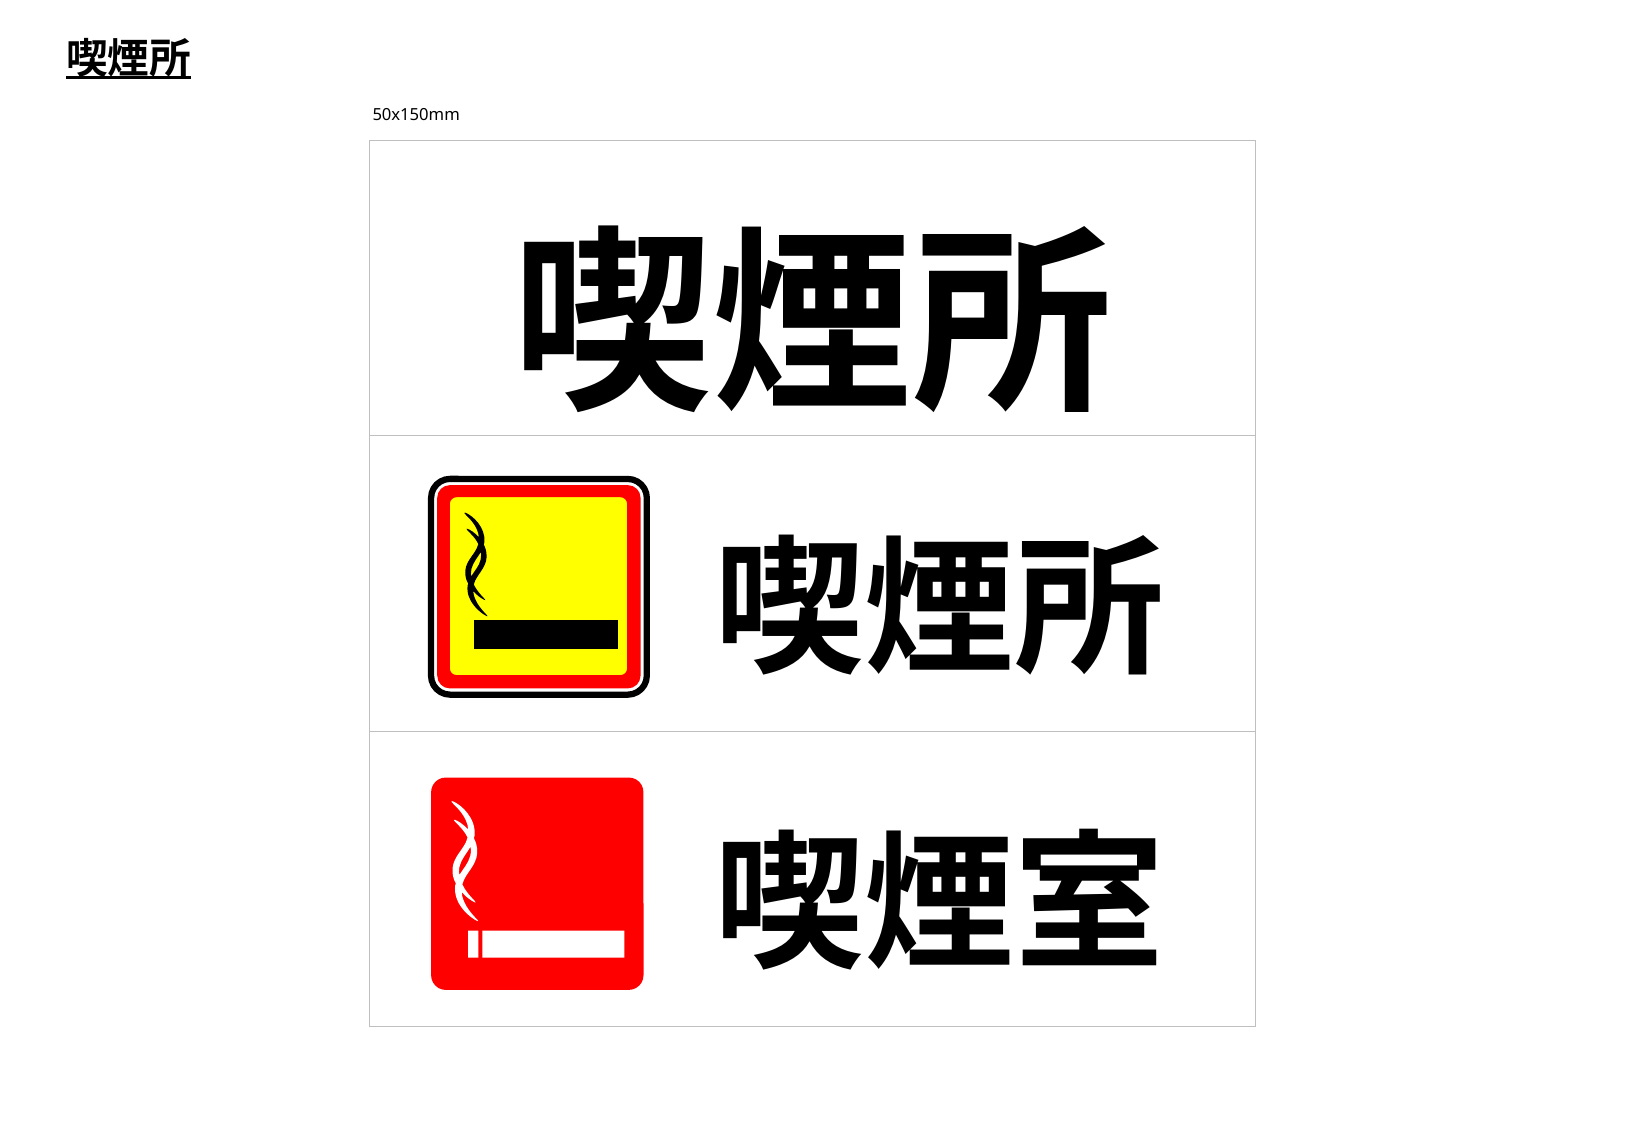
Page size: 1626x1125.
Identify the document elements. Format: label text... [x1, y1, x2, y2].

text_box [368, 139, 1256, 435]
text_box 喫煙所 [497, 186, 1128, 435]
text_box 喫煙所 [699, 504, 1180, 699]
text_box 50x150mm [372, 103, 461, 125]
text_box 喫煙室 [699, 799, 1180, 995]
text_box [368, 730, 1256, 1027]
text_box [431, 478, 647, 695]
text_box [431, 777, 644, 990]
text_box 喫煙所 [51, 24, 207, 89]
text_box [368, 435, 1256, 730]
